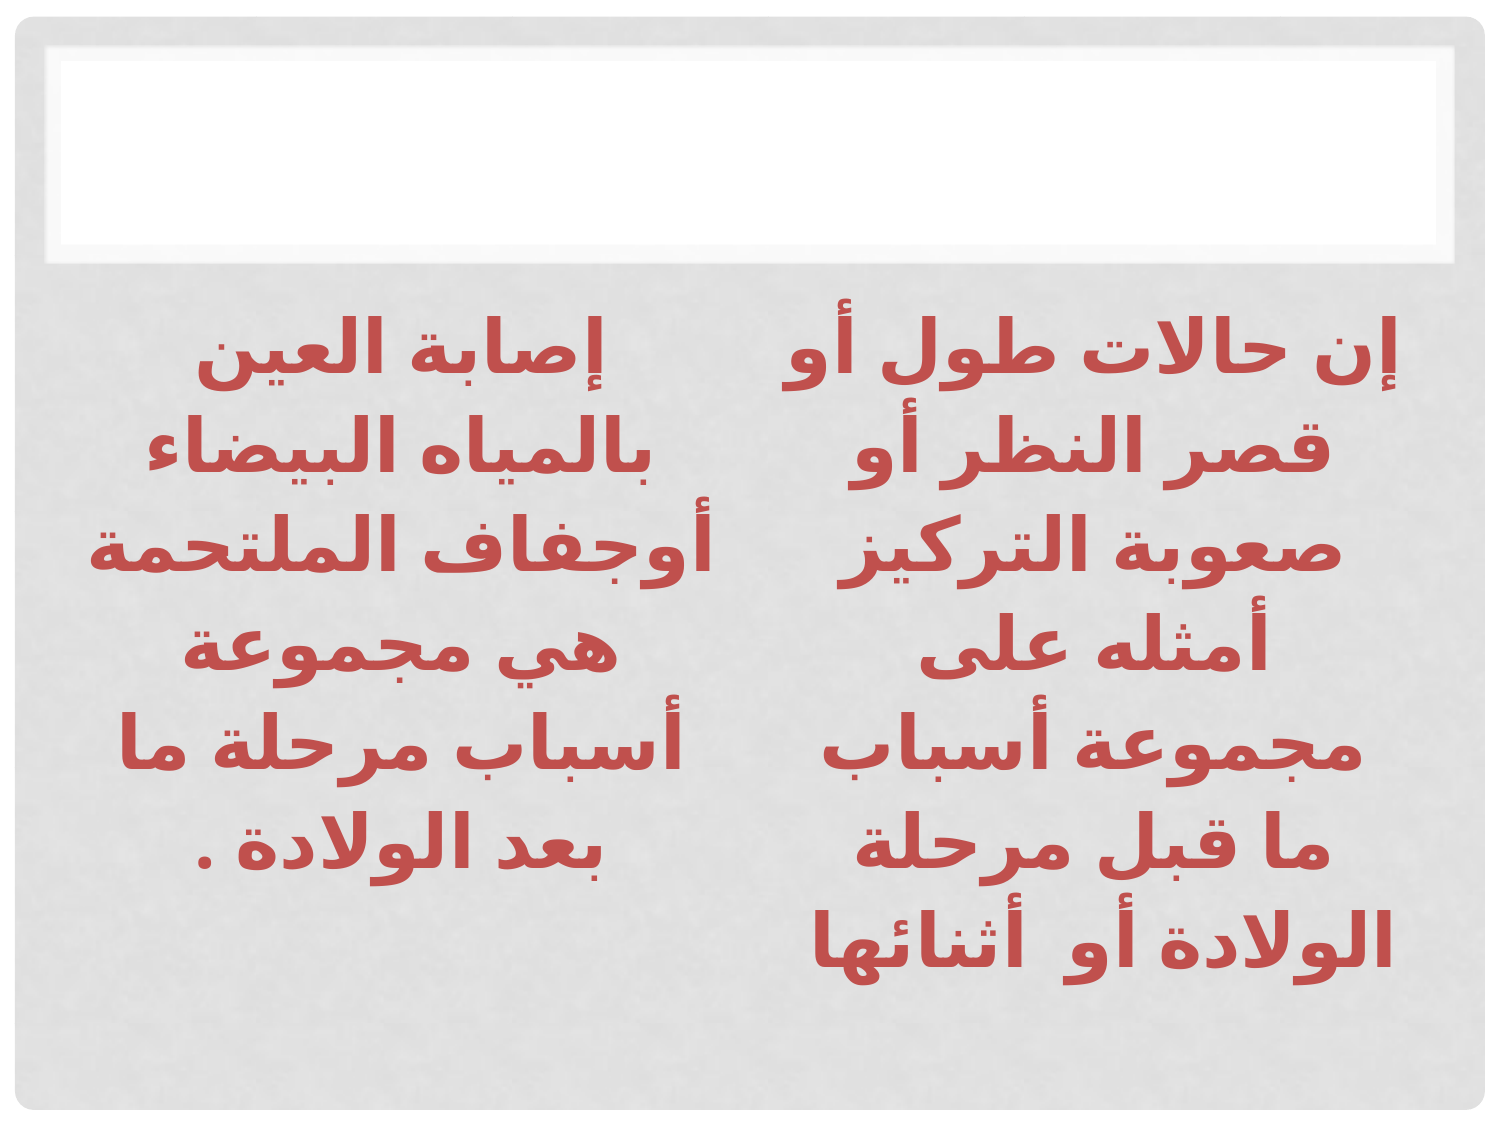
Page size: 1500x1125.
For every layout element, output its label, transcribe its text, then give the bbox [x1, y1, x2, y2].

list إن حالات طول أو قصر النظر أو صعوبة التركيز أمثله على مجموعة أسباب ما قبل مرحلة الولادة أو أثنائها [762, 281, 1425, 1005]
list إصابة العين بالمياه البيضاء أوجفاف الملتحمة هي مجموعة أسباب مرحلة ما بعد الولادة . [69, 281, 733, 1005]
